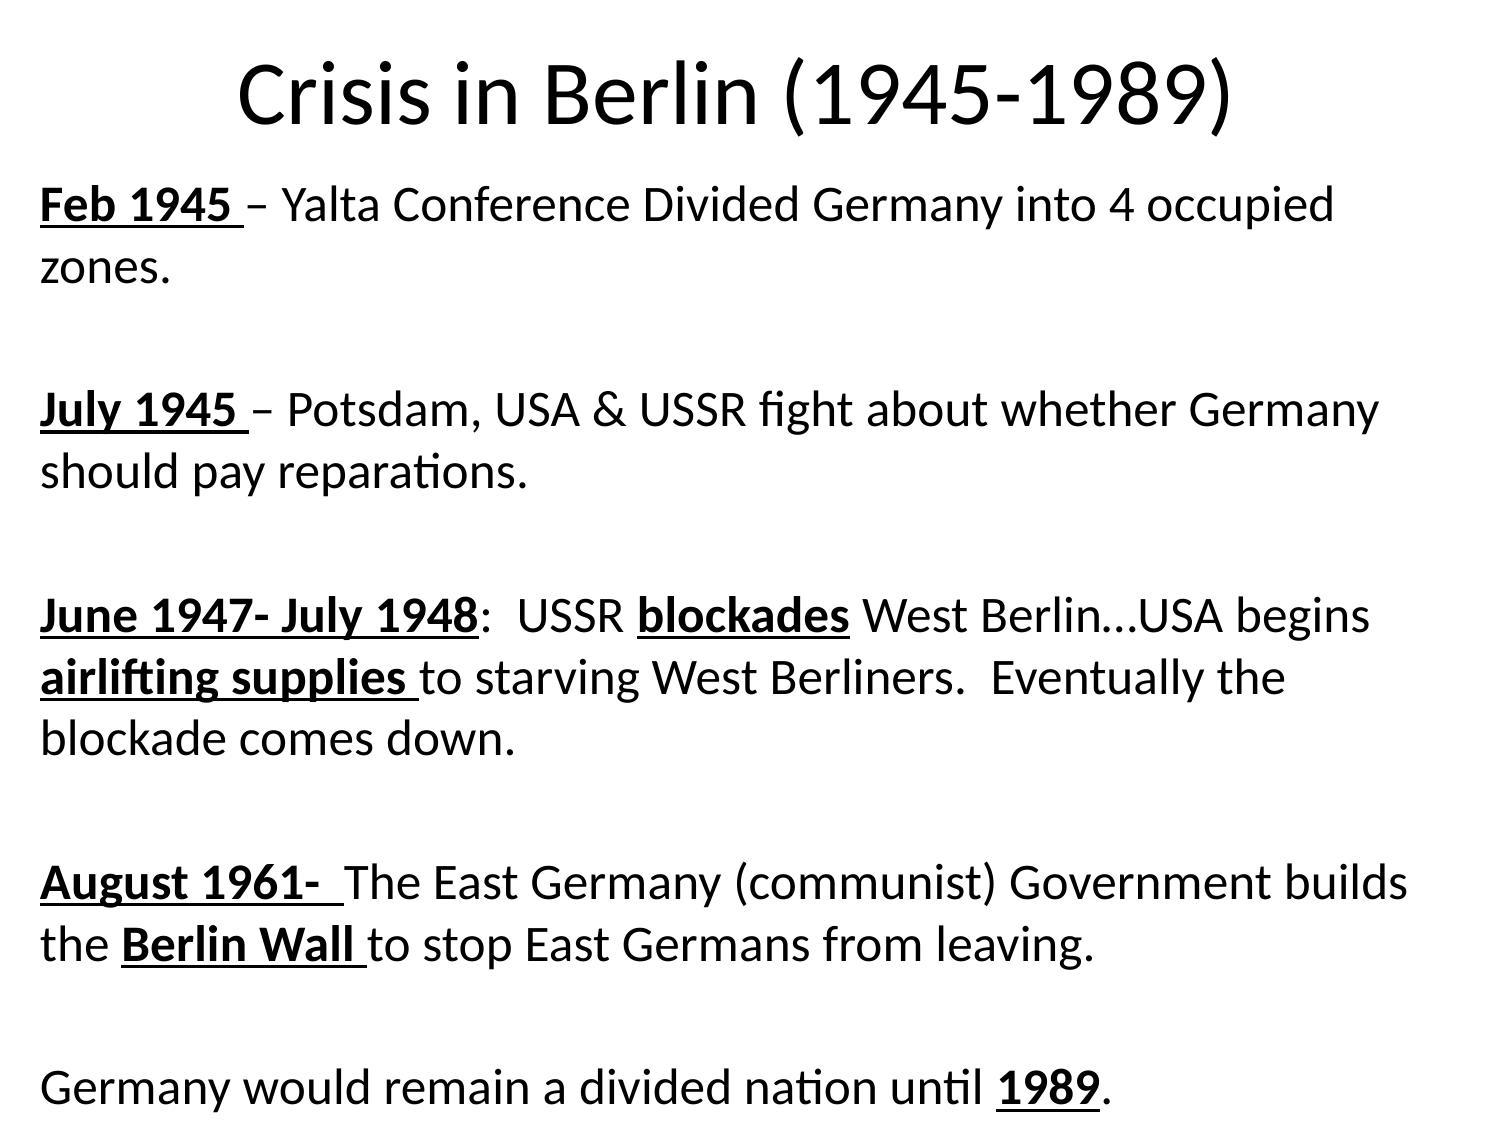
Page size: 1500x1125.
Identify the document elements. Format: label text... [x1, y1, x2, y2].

subtitle Feb 1945 – Yalta Conference Divided Germany into 4 occupied zones. July 1945 – Potsdam, USA & USSR fight about whether Germany should pay reparations. June 1947- July 1948: USSR blockades West Berlin…USA begins airlifting supplies to starving West Berliners. Eventually the blockade comes down. August 1961- The East Germany (communist) Government builds the Berlin Wall to stop East Germans from leaving. Germany would remain a divided nation until 1989. [24, 162, 1463, 1125]
title Crisis in Berlin (1945-1989) [99, 24, 1375, 150]
